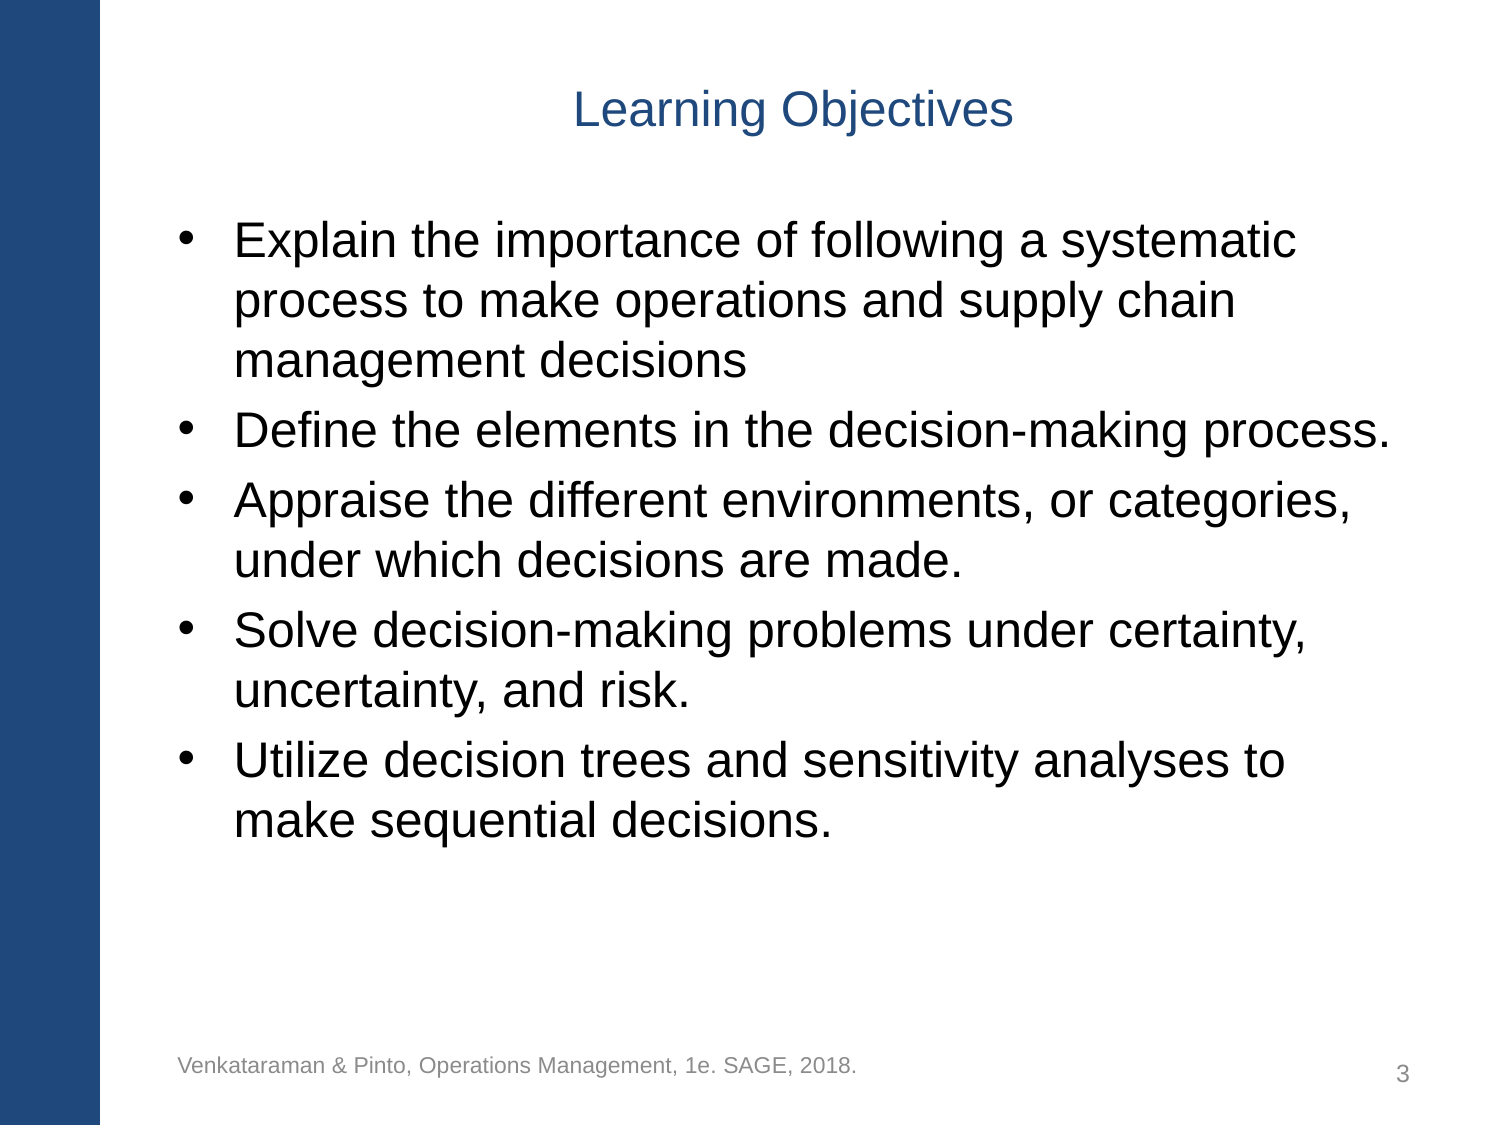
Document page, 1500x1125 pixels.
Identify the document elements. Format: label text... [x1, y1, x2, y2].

title Learning Objectives [162, 12, 1425, 200]
slide_number 3 [1350, 1042, 1425, 1103]
list Explain the importance of following a systematic process to make operations and supply chain management decisions Define the elements in the decision-making process. Appraise the different environments, or categories, under which decisions are made. Solve decision-making problems under certainty, uncertainty, and risk. Utilize decision trees and sensitivity analyses to make sequential decisions. [162, 200, 1425, 1025]
footer Venkataraman & Pinto, Operations Management, 1e. SAGE, 2018. [162, 1042, 1313, 1103]
